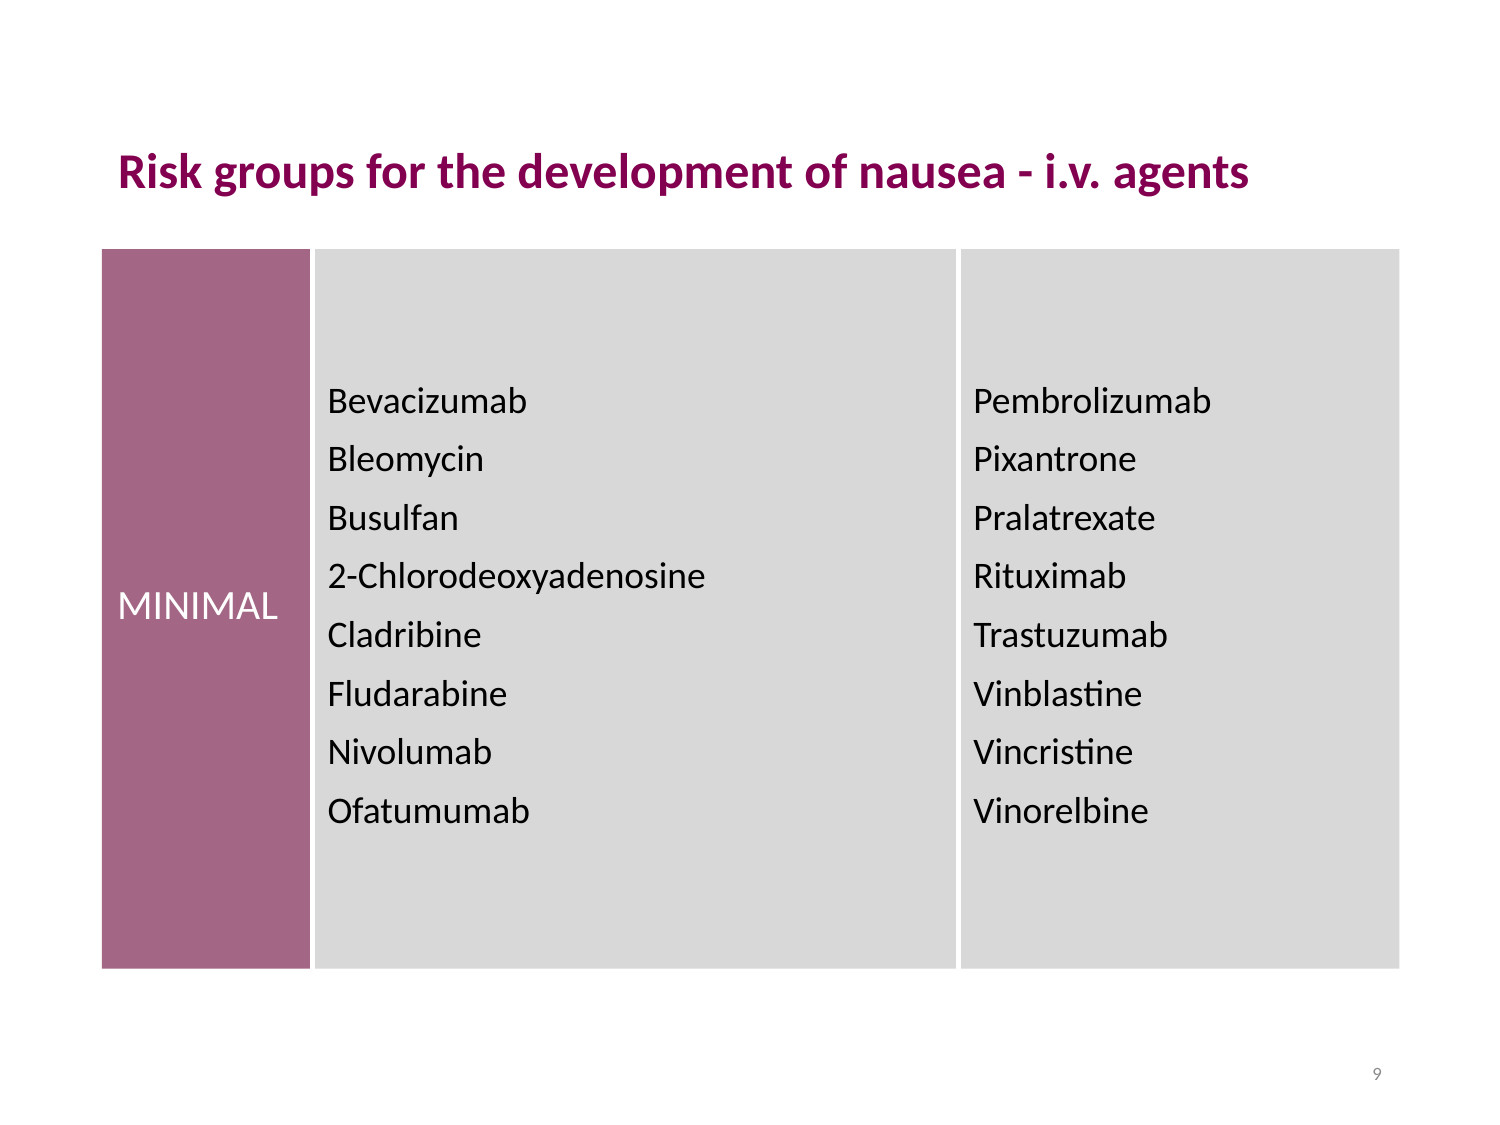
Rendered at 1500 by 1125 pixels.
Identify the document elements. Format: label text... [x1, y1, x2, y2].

table_header MINIMAL [102, 249, 310, 969]
slide_number 9 [1059, 1042, 1397, 1103]
table_header Bevacizumab Bleomycin Busulfan 2-Chlorodeoxyadenosine Cladribine Fludarabine Nivolumab Ofatumumab [315, 249, 956, 969]
title Risk groups for the development of nausea - i.v. agents [103, 67, 1397, 249]
table_header Pembrolizumab Pixantrone Pralatrexate Rituximab Trastuzumab Vinblastine Vincristine Vinorelbine [961, 249, 1399, 969]
